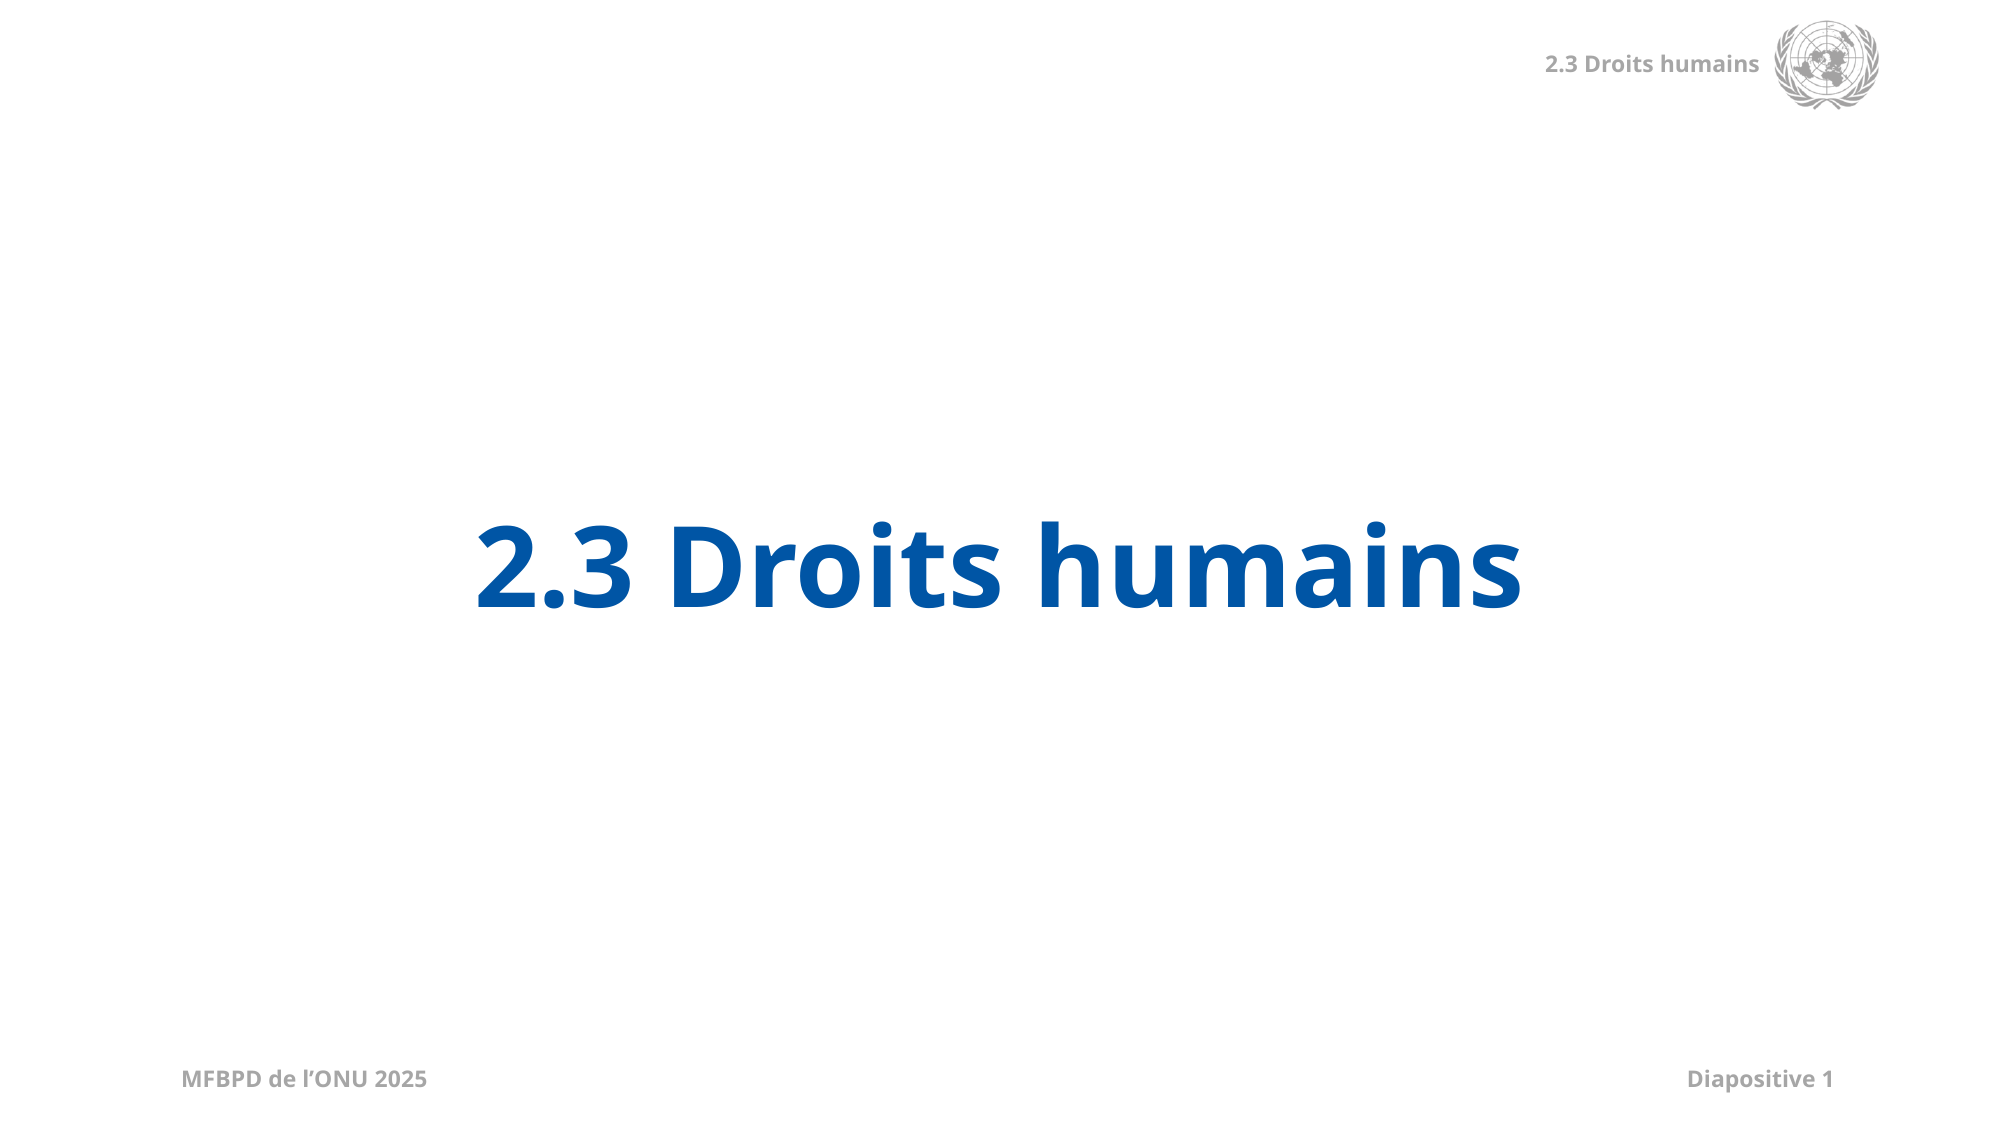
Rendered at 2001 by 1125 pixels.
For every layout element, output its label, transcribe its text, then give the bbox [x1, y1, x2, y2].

text_box 2.3 Droits humains [249, 487, 1750, 638]
